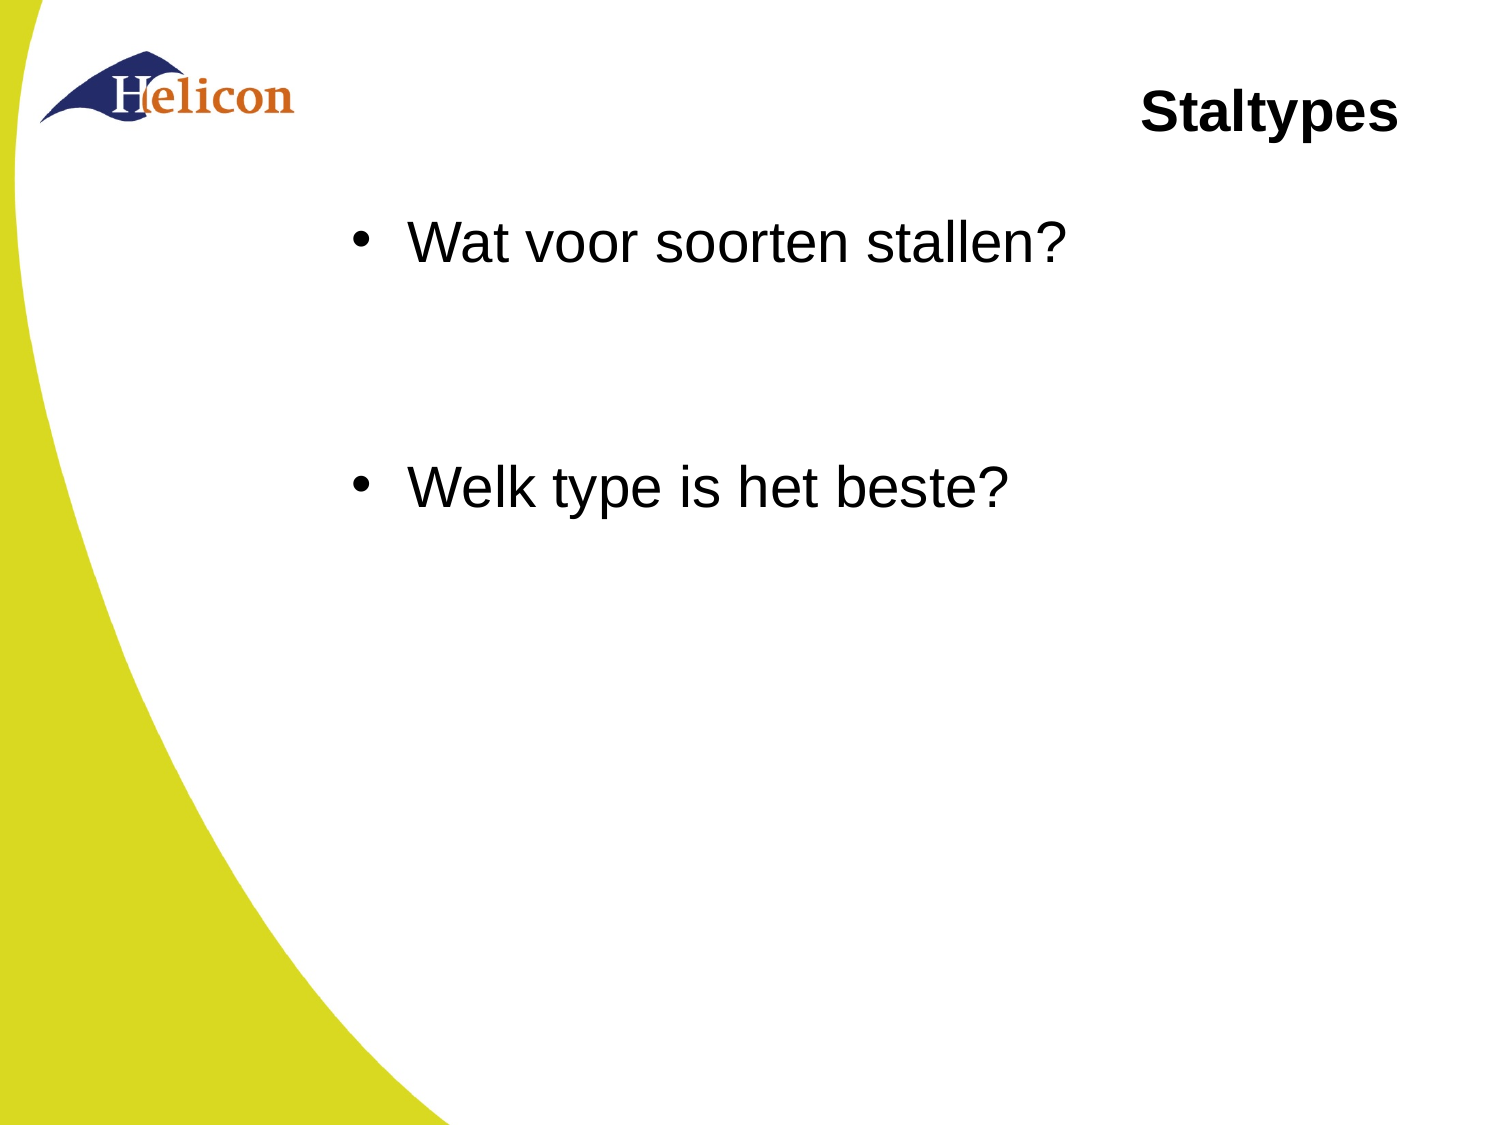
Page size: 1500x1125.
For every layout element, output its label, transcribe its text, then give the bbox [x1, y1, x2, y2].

title Staltypes [324, 54, 1415, 161]
list Wat voor soorten stallen? Welk type is het beste? [336, 196, 1425, 1005]
picture [0, 0, 1500, 1125]
